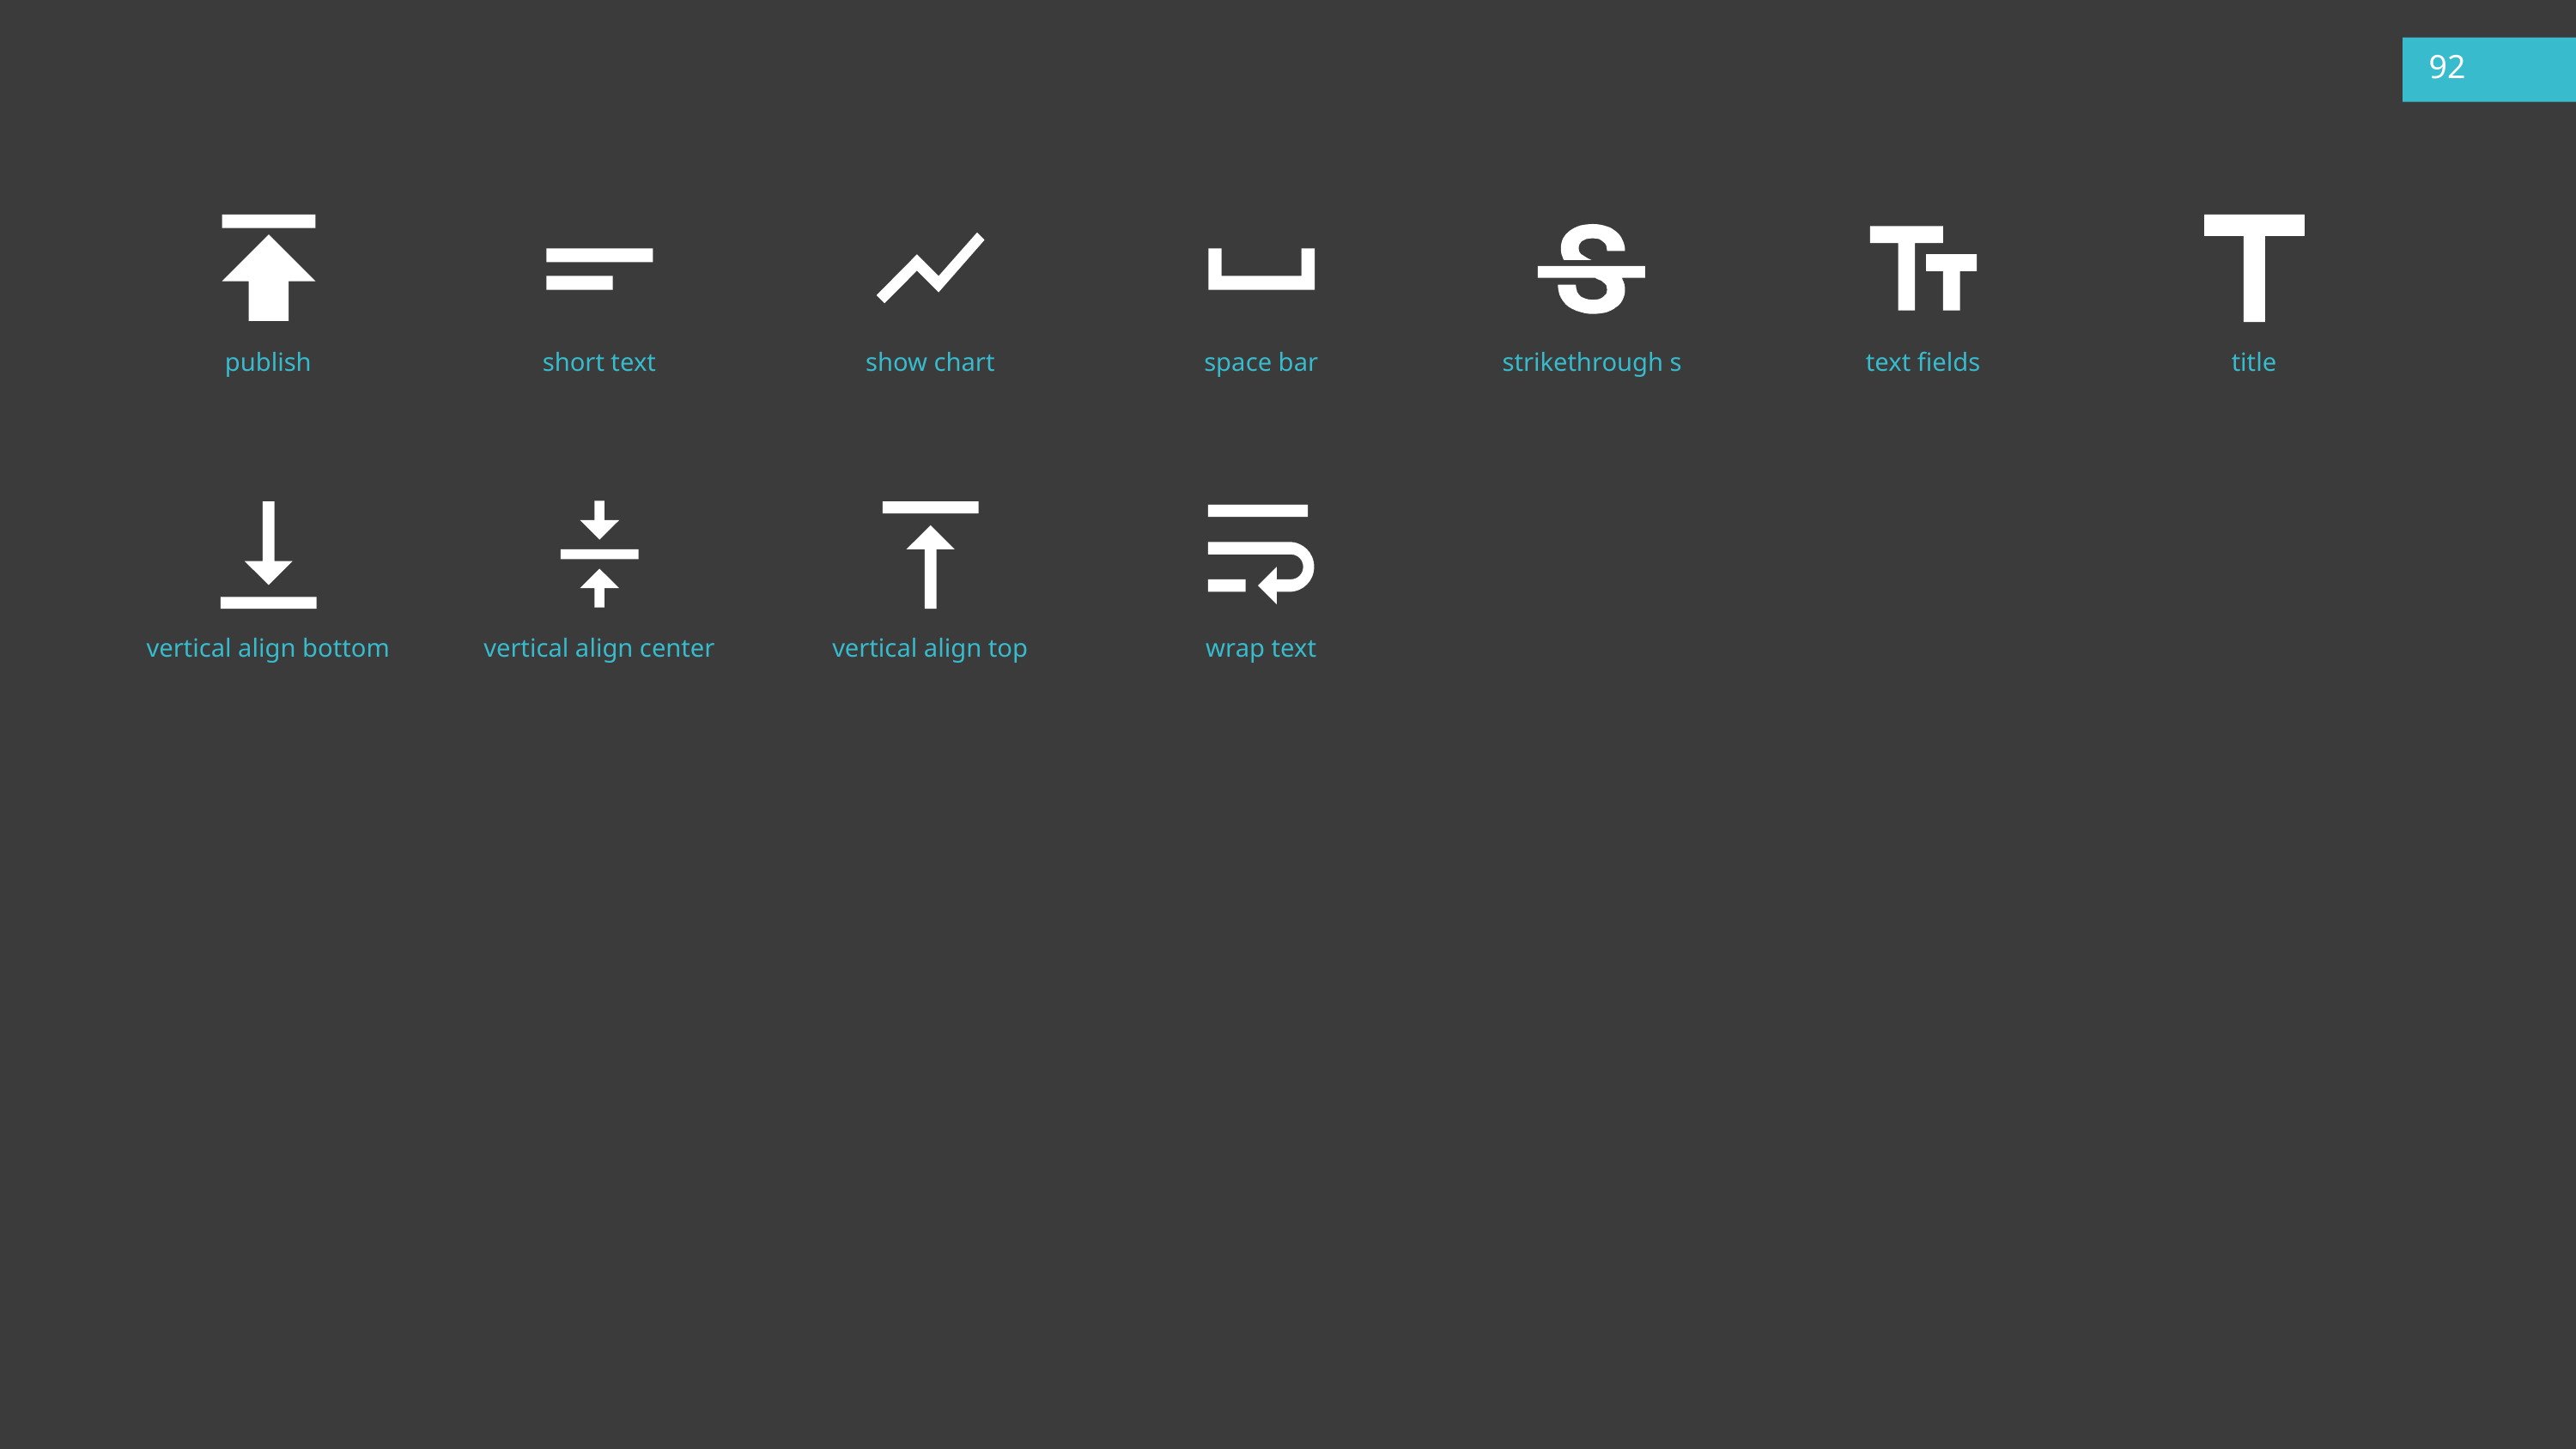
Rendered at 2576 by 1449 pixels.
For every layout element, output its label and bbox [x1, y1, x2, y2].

text_box [546, 248, 653, 263]
text_box [1207, 504, 1309, 518]
text_box [1207, 579, 1246, 592]
text_box [882, 501, 979, 514]
text_box [1869, 226, 1943, 311]
text_box [222, 234, 316, 321]
text_box [220, 597, 317, 609]
text_box [1560, 223, 1625, 260]
text_box [1207, 542, 1315, 604]
text_box [244, 501, 293, 585]
text_box [1926, 254, 1978, 311]
text_box [1537, 265, 1645, 314]
text_box [580, 568, 620, 608]
text_box [546, 276, 613, 290]
text_box [1208, 248, 1315, 290]
text_box [222, 214, 316, 228]
text_box [2204, 214, 2305, 323]
text_box [89, 626, 1440, 669]
slide_number [2415, 35, 2502, 100]
text_box [580, 500, 620, 540]
text_box [876, 232, 985, 304]
text_box [560, 549, 639, 560]
text_box [906, 524, 955, 609]
text_box [89, 339, 2433, 383]
